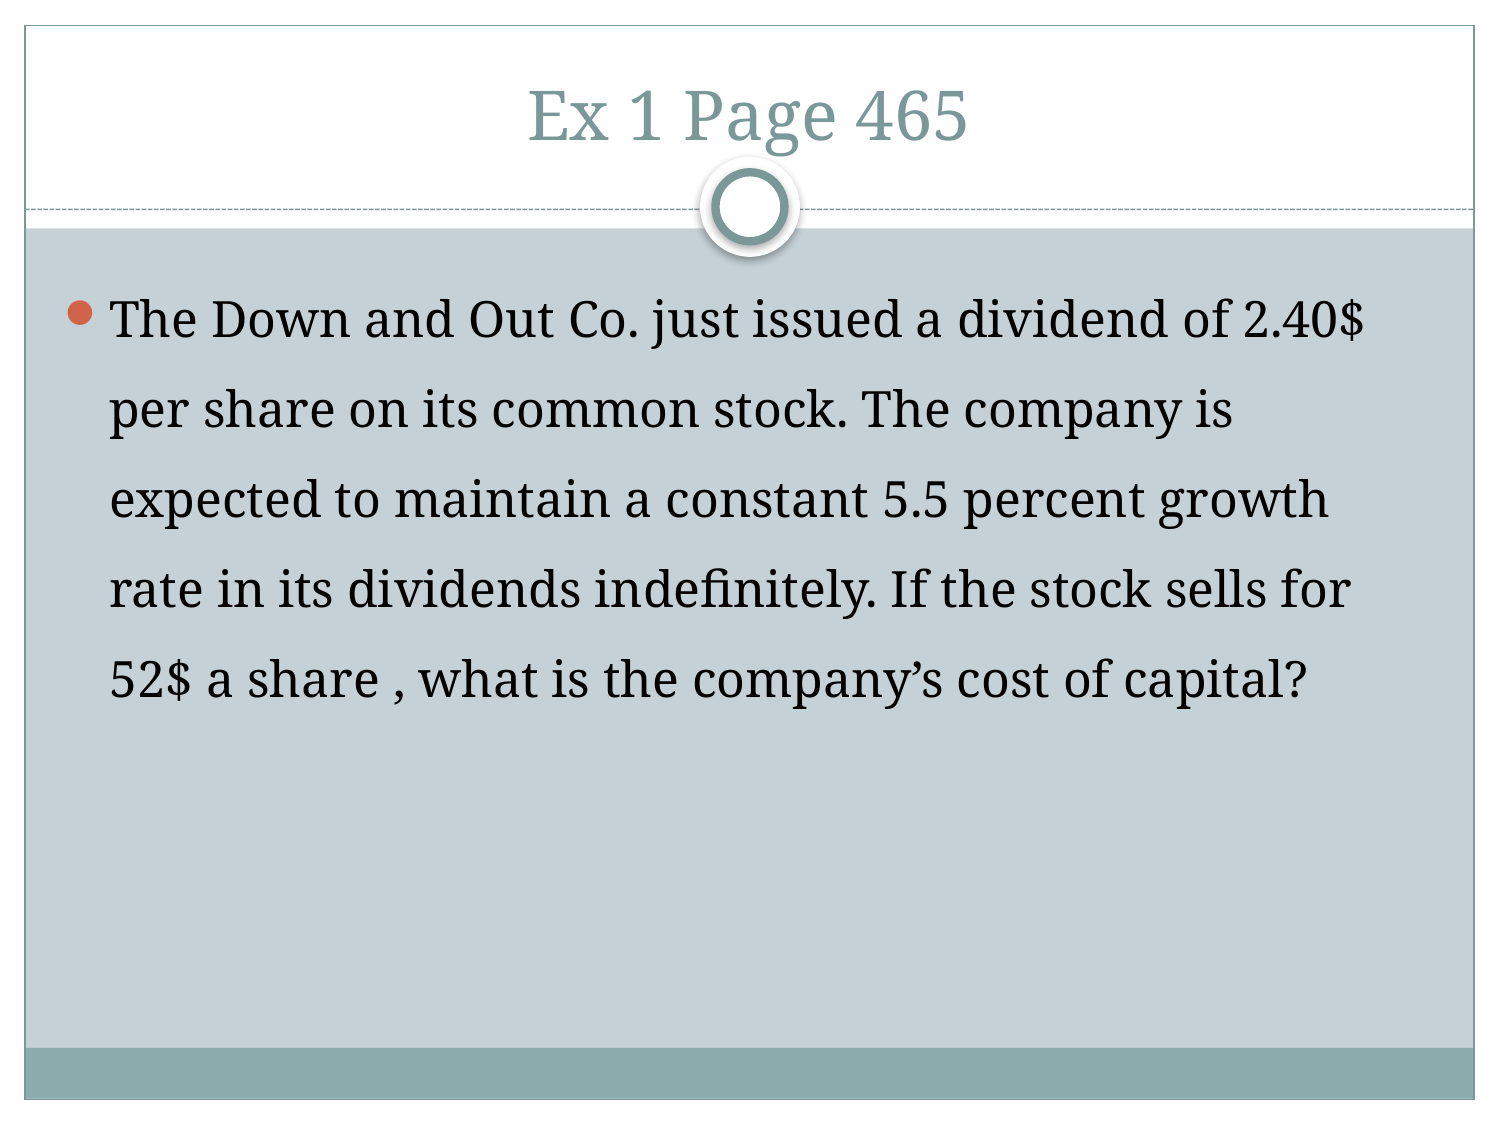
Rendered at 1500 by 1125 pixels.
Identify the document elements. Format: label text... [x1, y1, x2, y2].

list The Down and Out Co. just issued a dividend of 2.40$ per share on its common stock. The company is expected to maintain a constant 5.5 percent growth rate in its dividends indefinitely. If the stock sells for 52$ a share , what is the company’s cost of capital? [49, 250, 1445, 1001]
title Ex 1 Page 465 [49, 37, 1450, 162]
